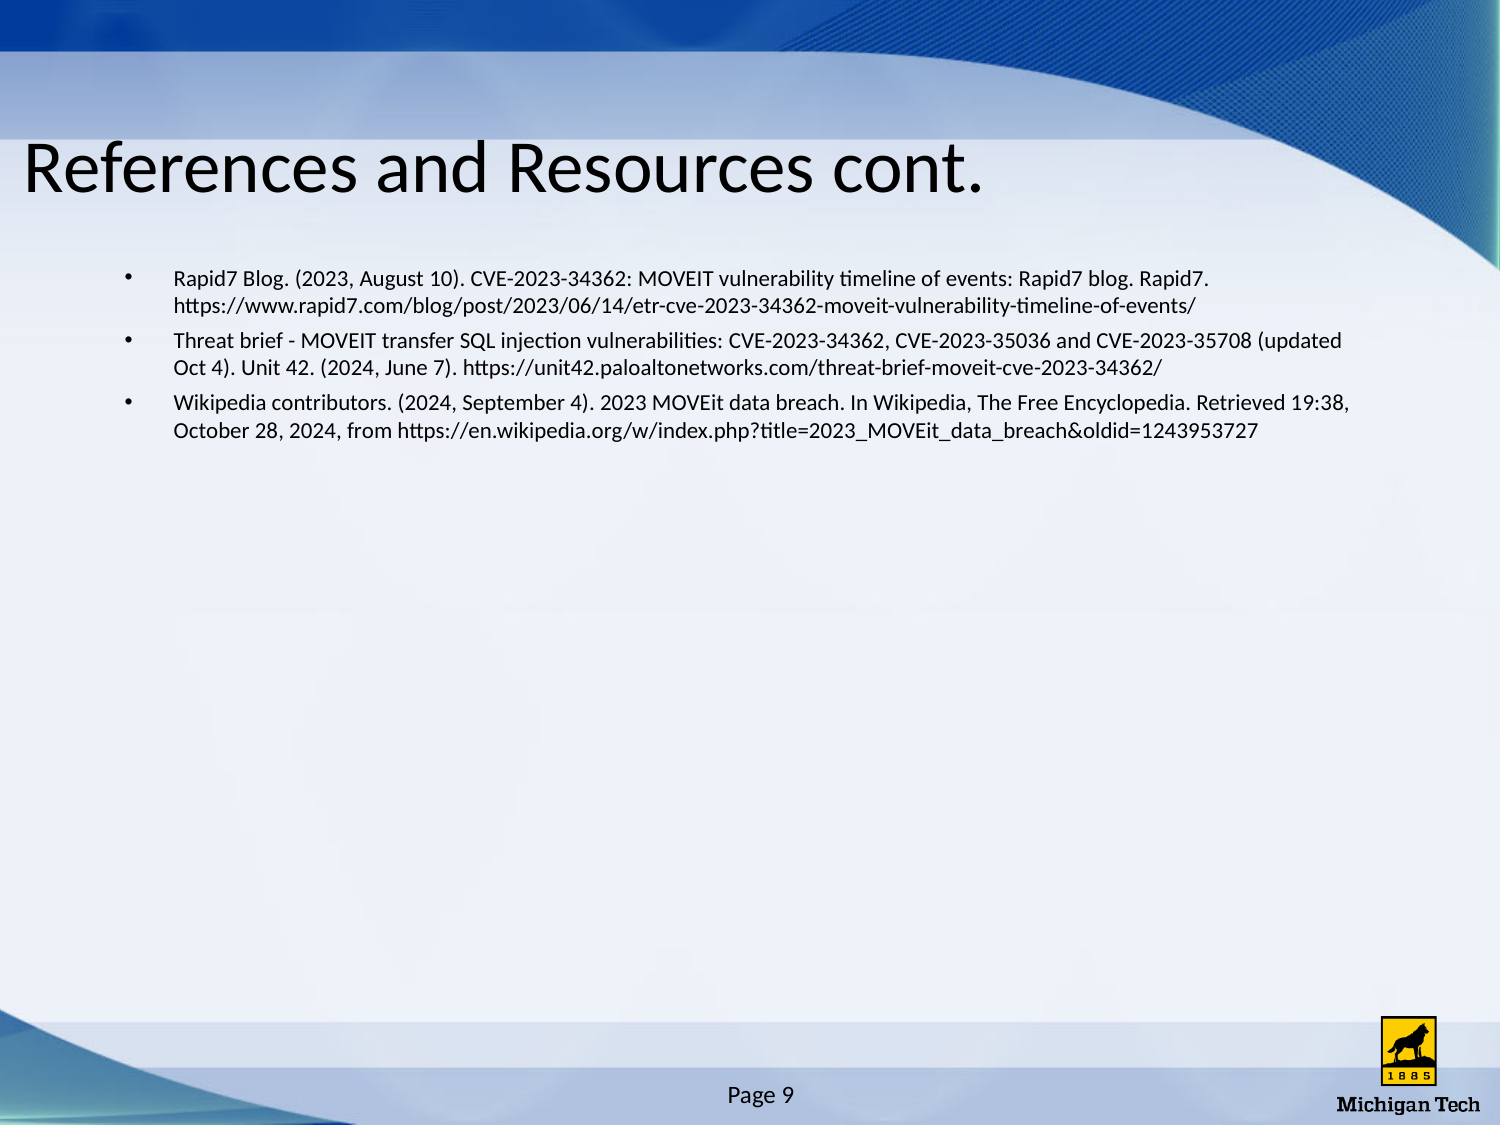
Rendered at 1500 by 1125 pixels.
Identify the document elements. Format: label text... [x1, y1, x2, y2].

title References and Resources cont. [12, 75, 1263, 263]
list Rapid7 Blog. (2023, August 10). CVE-2023-34362: MOVEIT vulnerability timeline of events: Rapid7 blog. Rapid7. https://www.rapid7.com/blog/post/2023/06/14/etr-cve-2023-34362-moveit-vulnerability-timeline-of-events/ Threat brief - MOVEIT transfer SQL injection vulnerabilities: CVE-2023-34362, CVE-2023-35036 and CVE-2023-35708 (updated Oct 4). Unit 42. (2024, June 7). https://unit42.paloaltonetworks.com/threat-brief-moveit-cve-2023-34362/ Wikipedia contributors. (2024, September 4). 2023 MOVEit data breach. In Wikipedia, The Free Encyclopedia. Retrieved 19:38, October 28, 2024, from https://en.wikipedia.org/w/index.php?title=2023_MOVEit_data_breach&oldid=1243953727 [87, 251, 1382, 966]
picture [0, 0, 1500, 1125]
